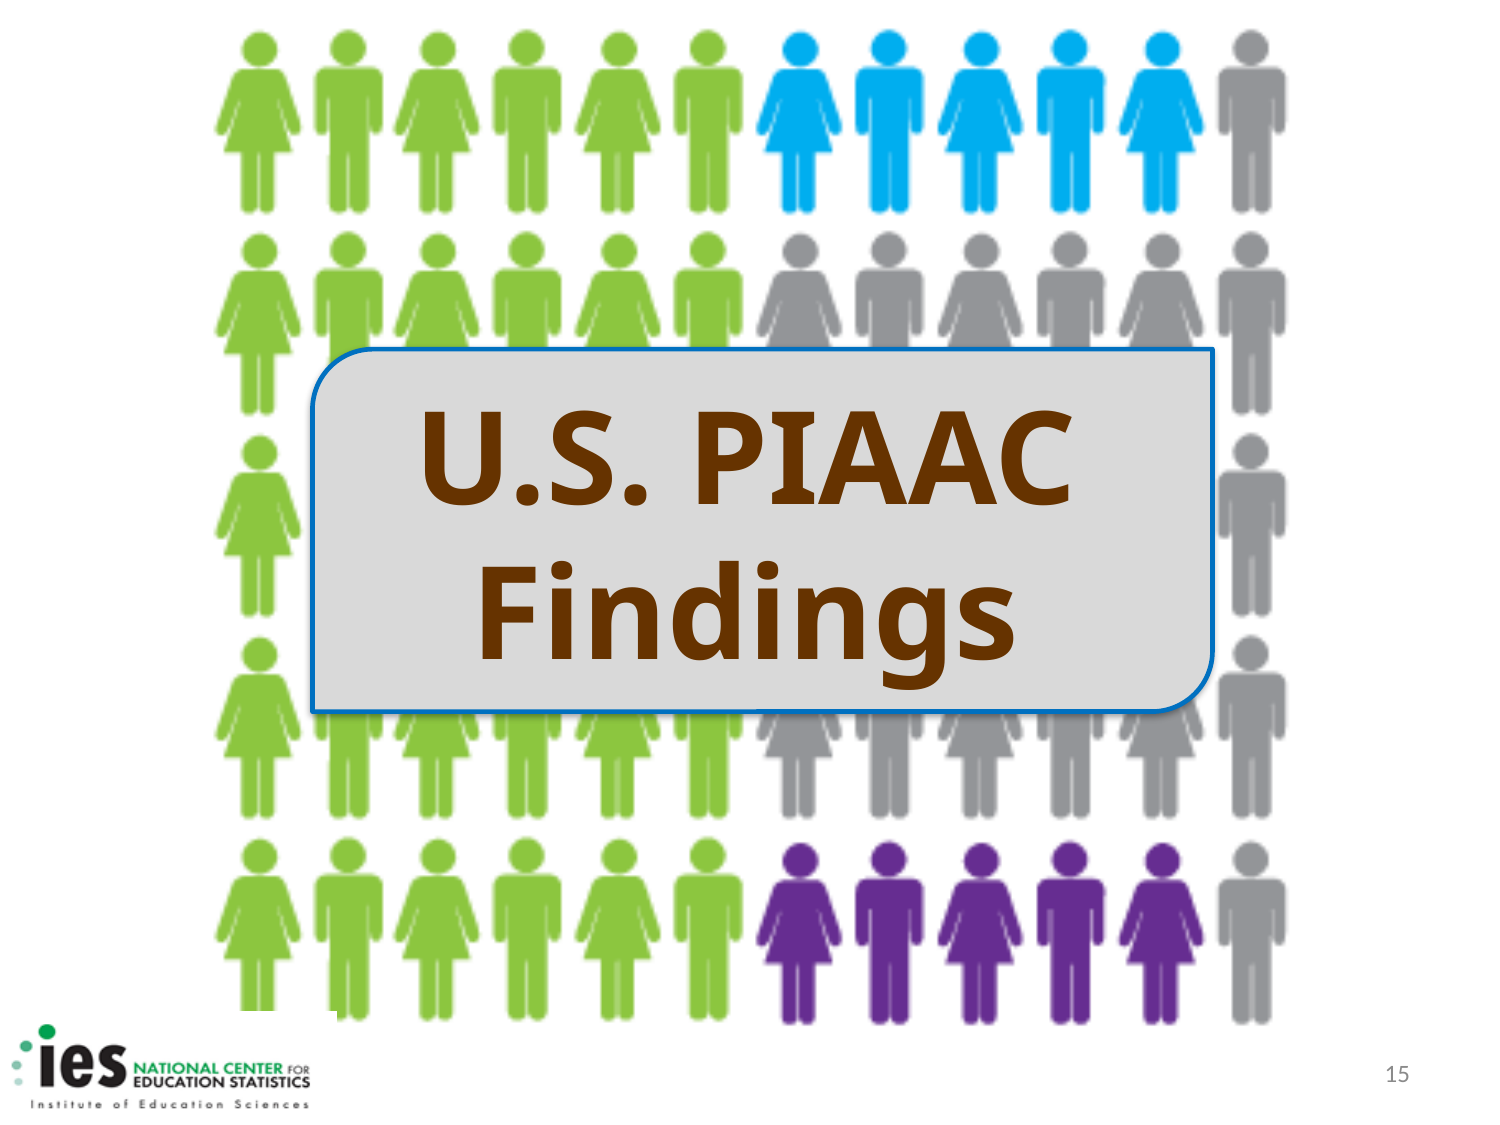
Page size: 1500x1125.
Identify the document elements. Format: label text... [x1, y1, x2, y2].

picture [0, 24, 1307, 1125]
slide_number 15 [1074, 1042, 1425, 1103]
